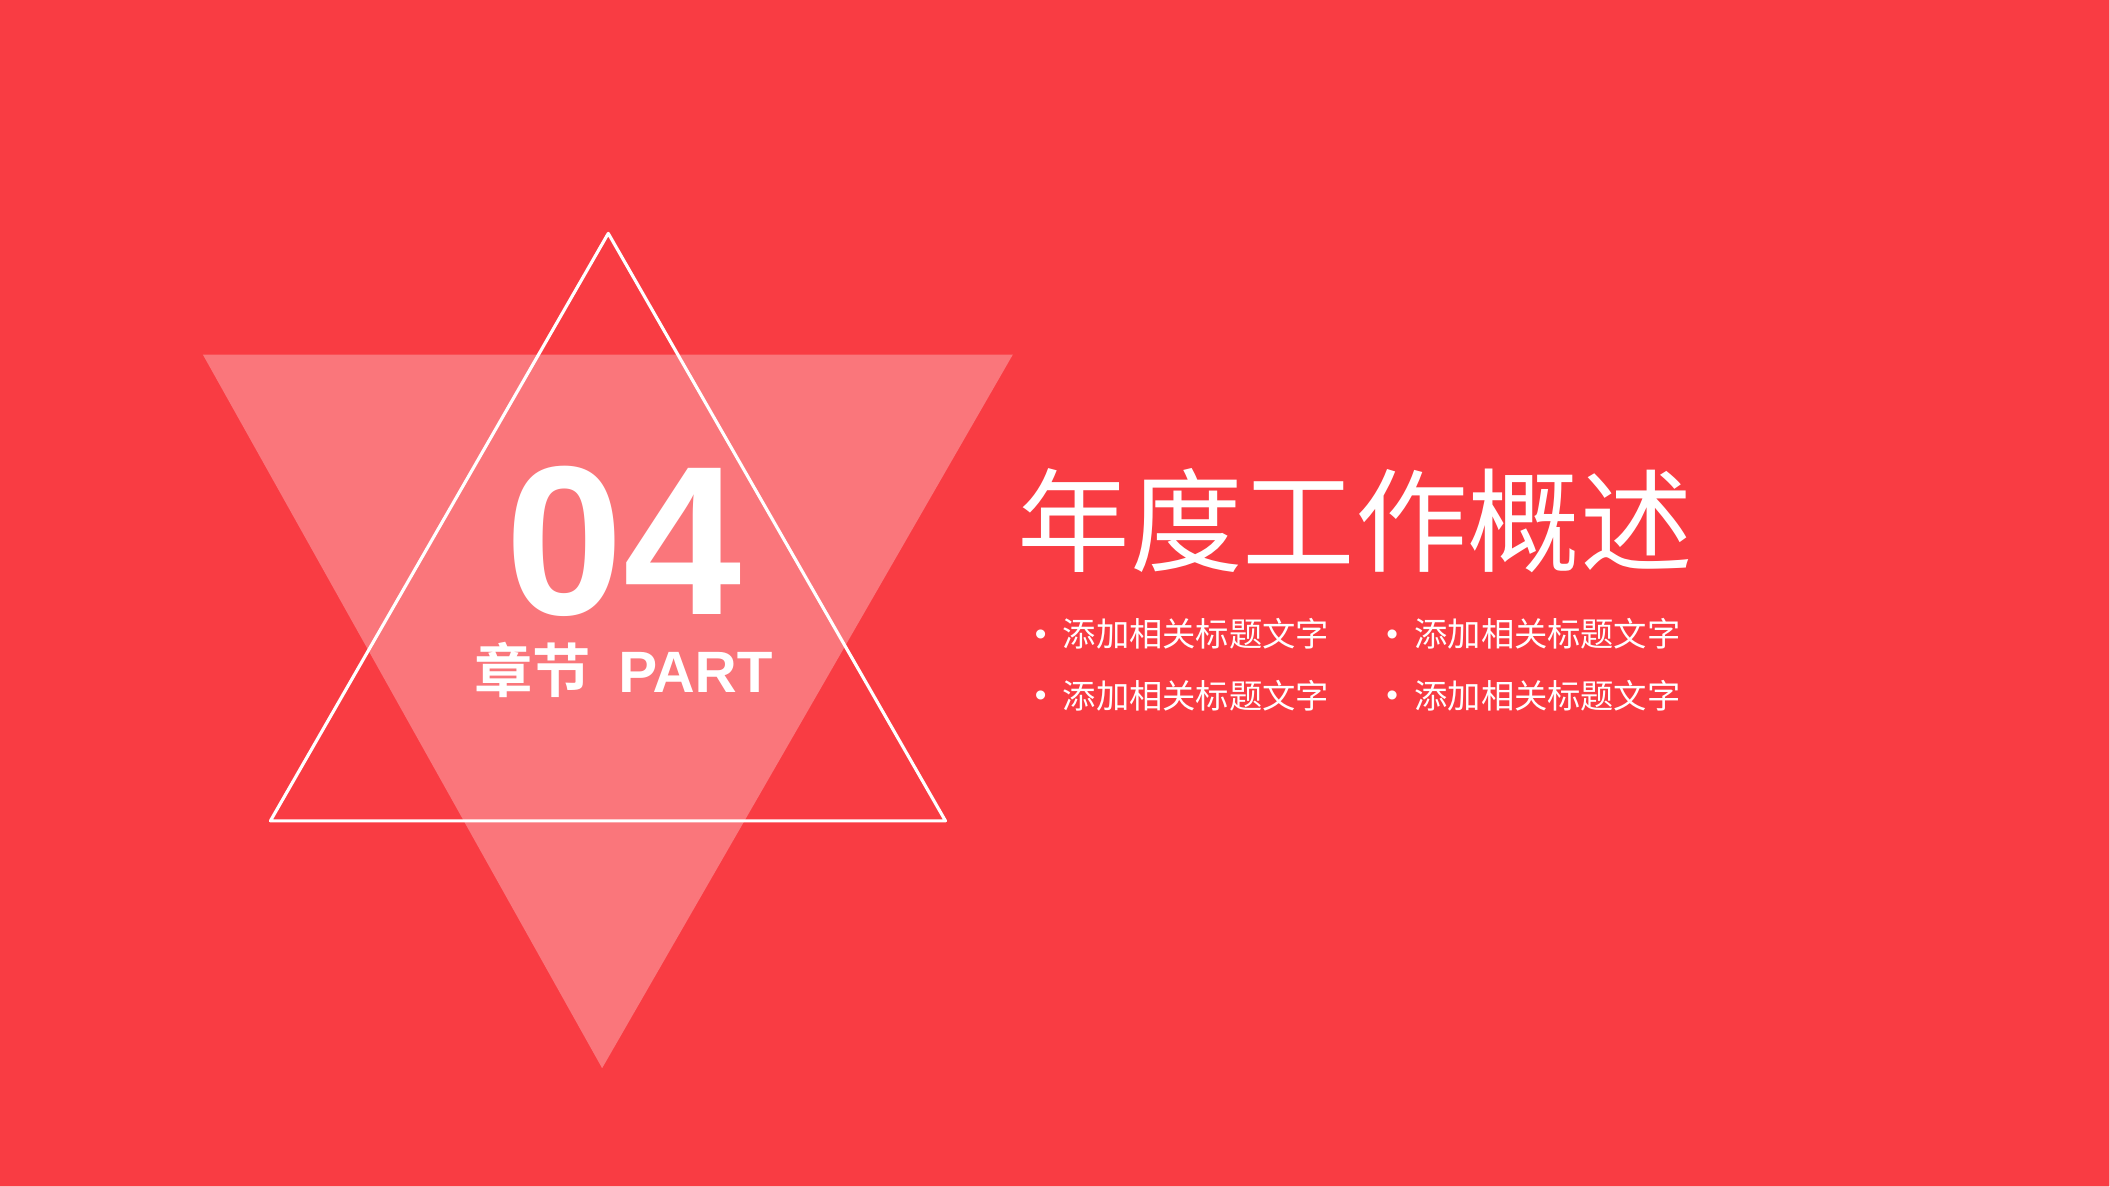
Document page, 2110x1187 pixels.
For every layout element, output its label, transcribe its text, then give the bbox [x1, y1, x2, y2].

text_box [202, 354, 538, 634]
text_box 04 [484, 401, 763, 634]
text_box [511, 233, 705, 401]
text_box [377, 449, 484, 634]
text_box [463, 821, 745, 1069]
text_box 添加相关标题文字 [1371, 606, 1696, 661]
text_box [270, 701, 946, 821]
text_box 章节 PART [339, 634, 908, 705]
text_box 添加相关标题文字 [1371, 667, 1696, 723]
text_box 添加相关标题文字 [1019, 667, 1344, 723]
text_box [763, 502, 839, 634]
text_box [0, 0, 2110, 1187]
text_box [679, 354, 1013, 634]
text_box 添加相关标题文字 [1019, 606, 1344, 661]
text_box 年度工作概述 [1017, 450, 1751, 586]
